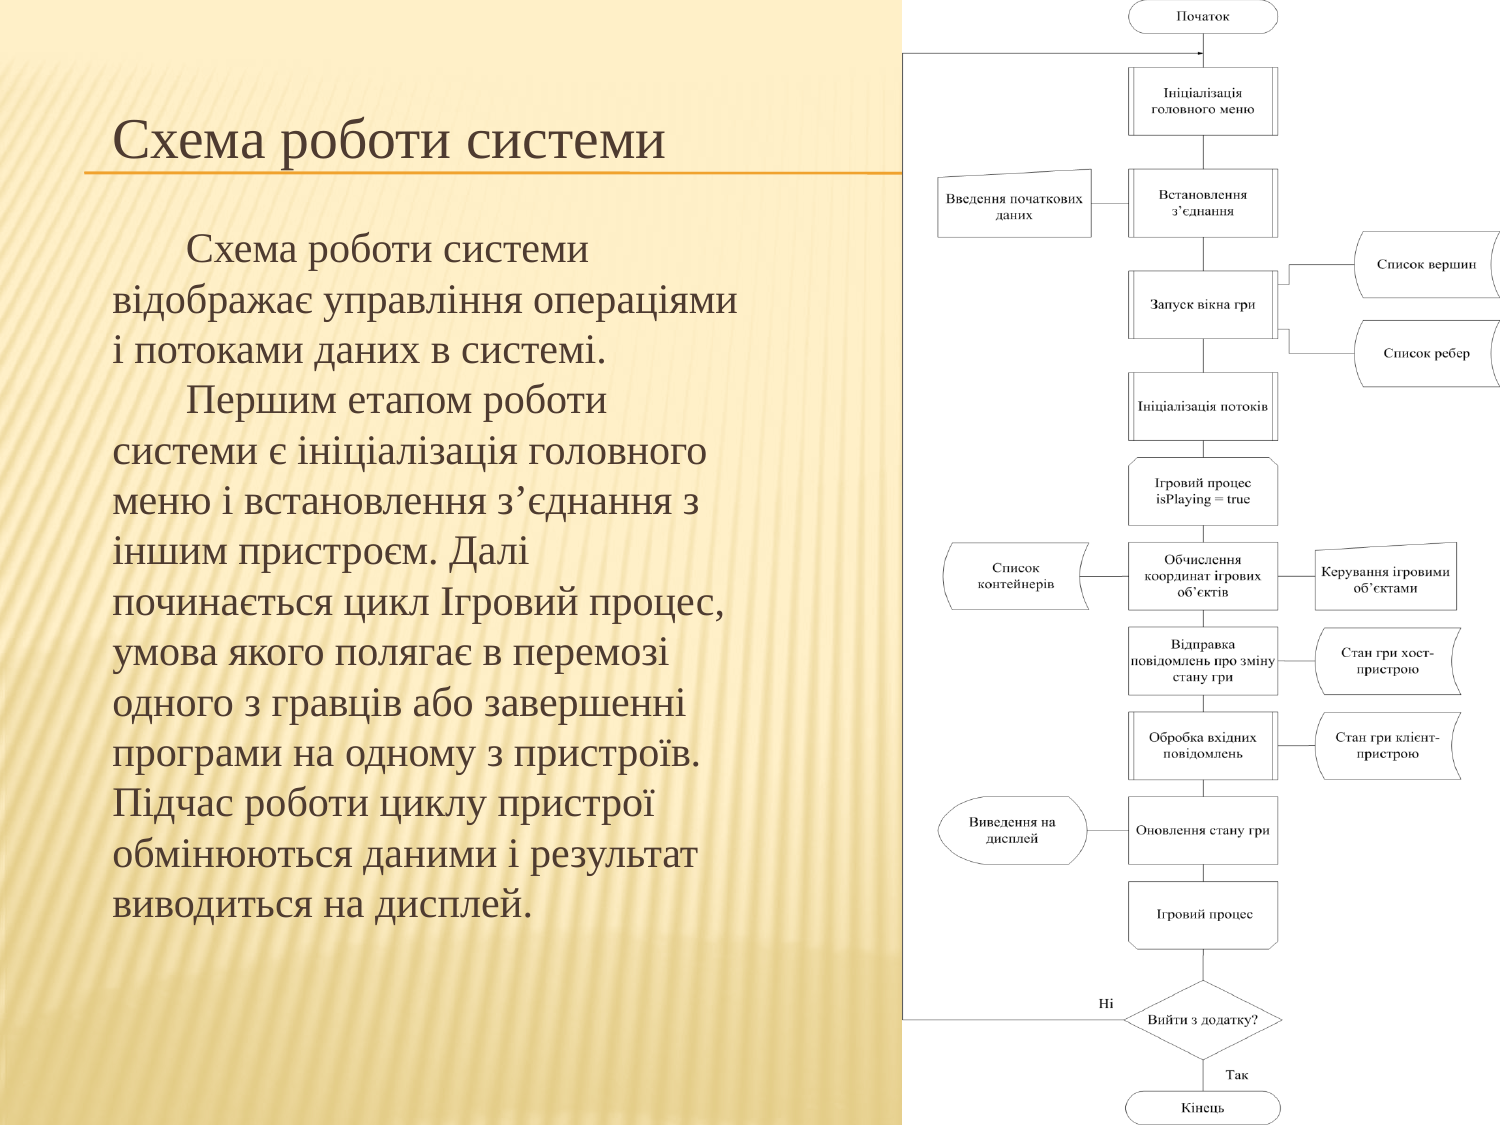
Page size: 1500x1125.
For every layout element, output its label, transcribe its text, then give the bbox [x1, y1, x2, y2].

list Схема роботи системи Схема роботи системи відображає управління операціями і потоками даних в системі. Першим етапом роботи системи є ініціалізація головного меню і встановлення з’єднання з іншим пристроєм. Далі починається цикл Ігровий процес, умова якого полягає в перемозі одного з гравців або завершенні програми на одному з пристроїв. Підчас роботи циклу пристрої обмінюються даними і результат виводиться на дисплей. [46, 93, 759, 1032]
picture [901, 0, 1500, 1125]
